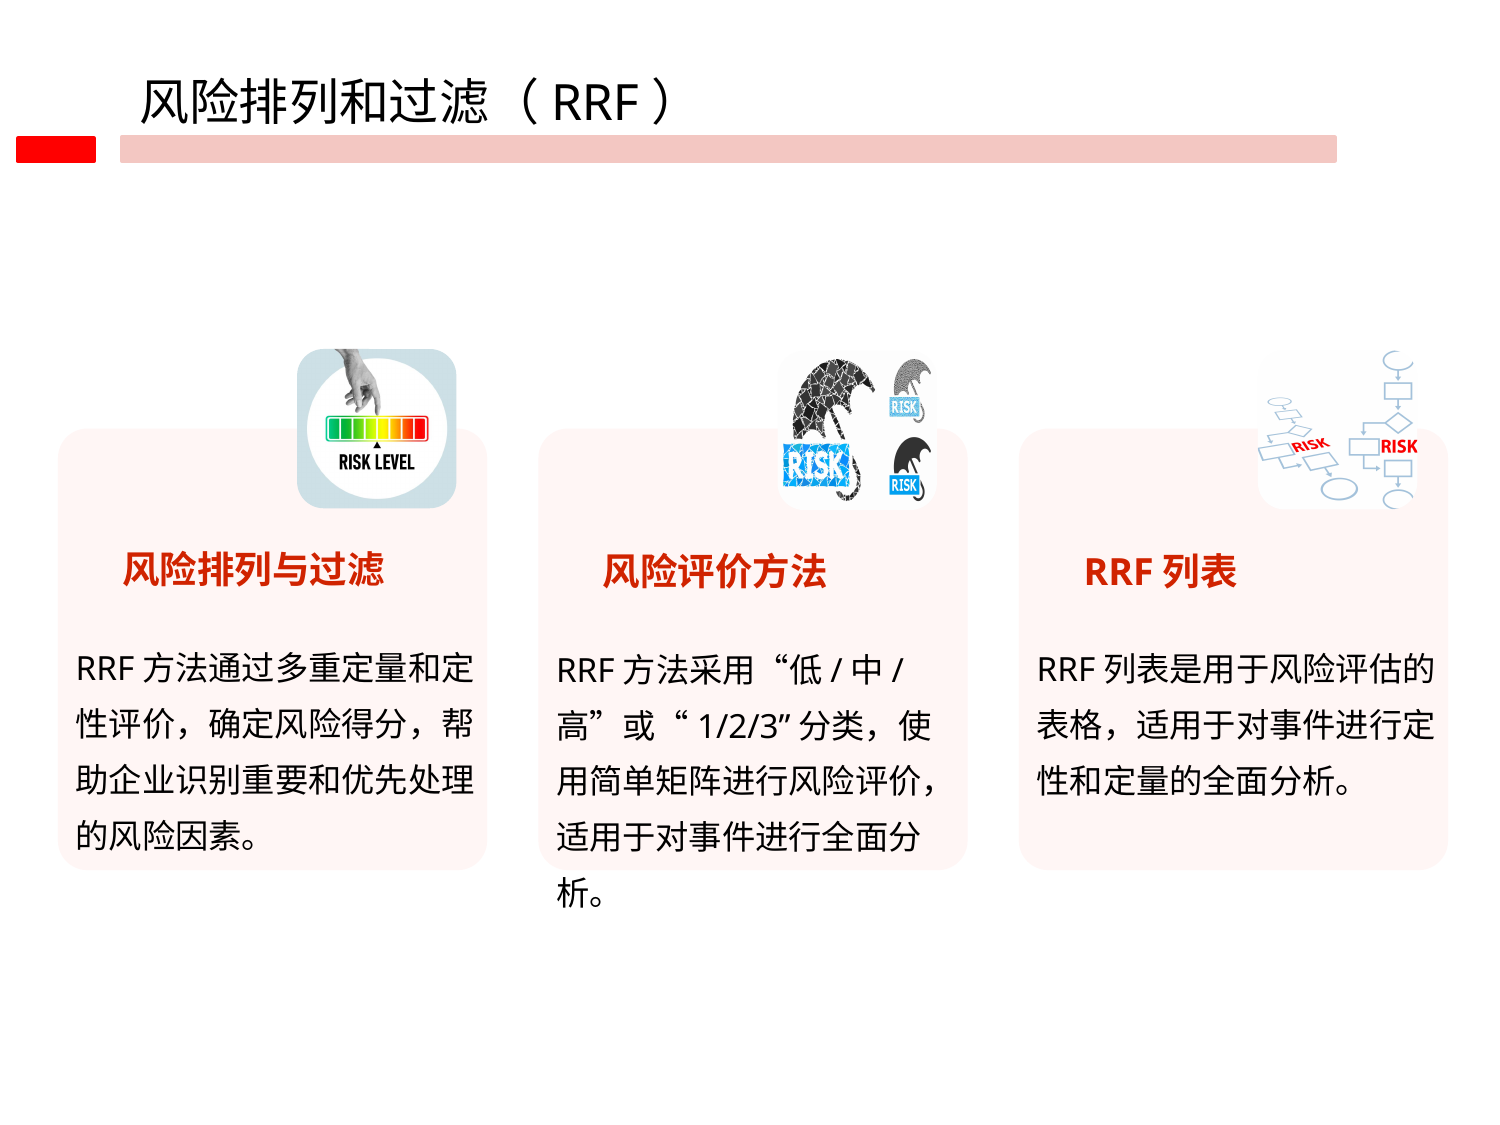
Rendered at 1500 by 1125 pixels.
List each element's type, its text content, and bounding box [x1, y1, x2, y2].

text_box RRF列表是用于风险评估的表格，适用于对事件进行定性和定量的全面分析。 [1022, 625, 1452, 805]
text_box RRF列表 [1069, 533, 1398, 598]
text_box [57, 428, 488, 871]
picture [296, 348, 457, 509]
text_box 风险排列和过滤（RRF） [123, 30, 1500, 146]
picture [1257, 349, 1418, 510]
text_box RRF方法通过多重定量和定性评价，确定风险得分，帮助企业识别重要和优先处理的风险因素。 [61, 624, 491, 803]
text_box 风险评价方法 [588, 533, 918, 599]
text_box RRF方法采用“低/中/高”或“1/2/3”分类，使用简单矩阵进行风险评价，适用于对事件进行全面分析。 [542, 625, 972, 805]
picture [777, 350, 938, 511]
text_box [1018, 428, 1449, 871]
text_box [538, 428, 968, 871]
text_box 风险排列与过滤 [108, 532, 437, 597]
